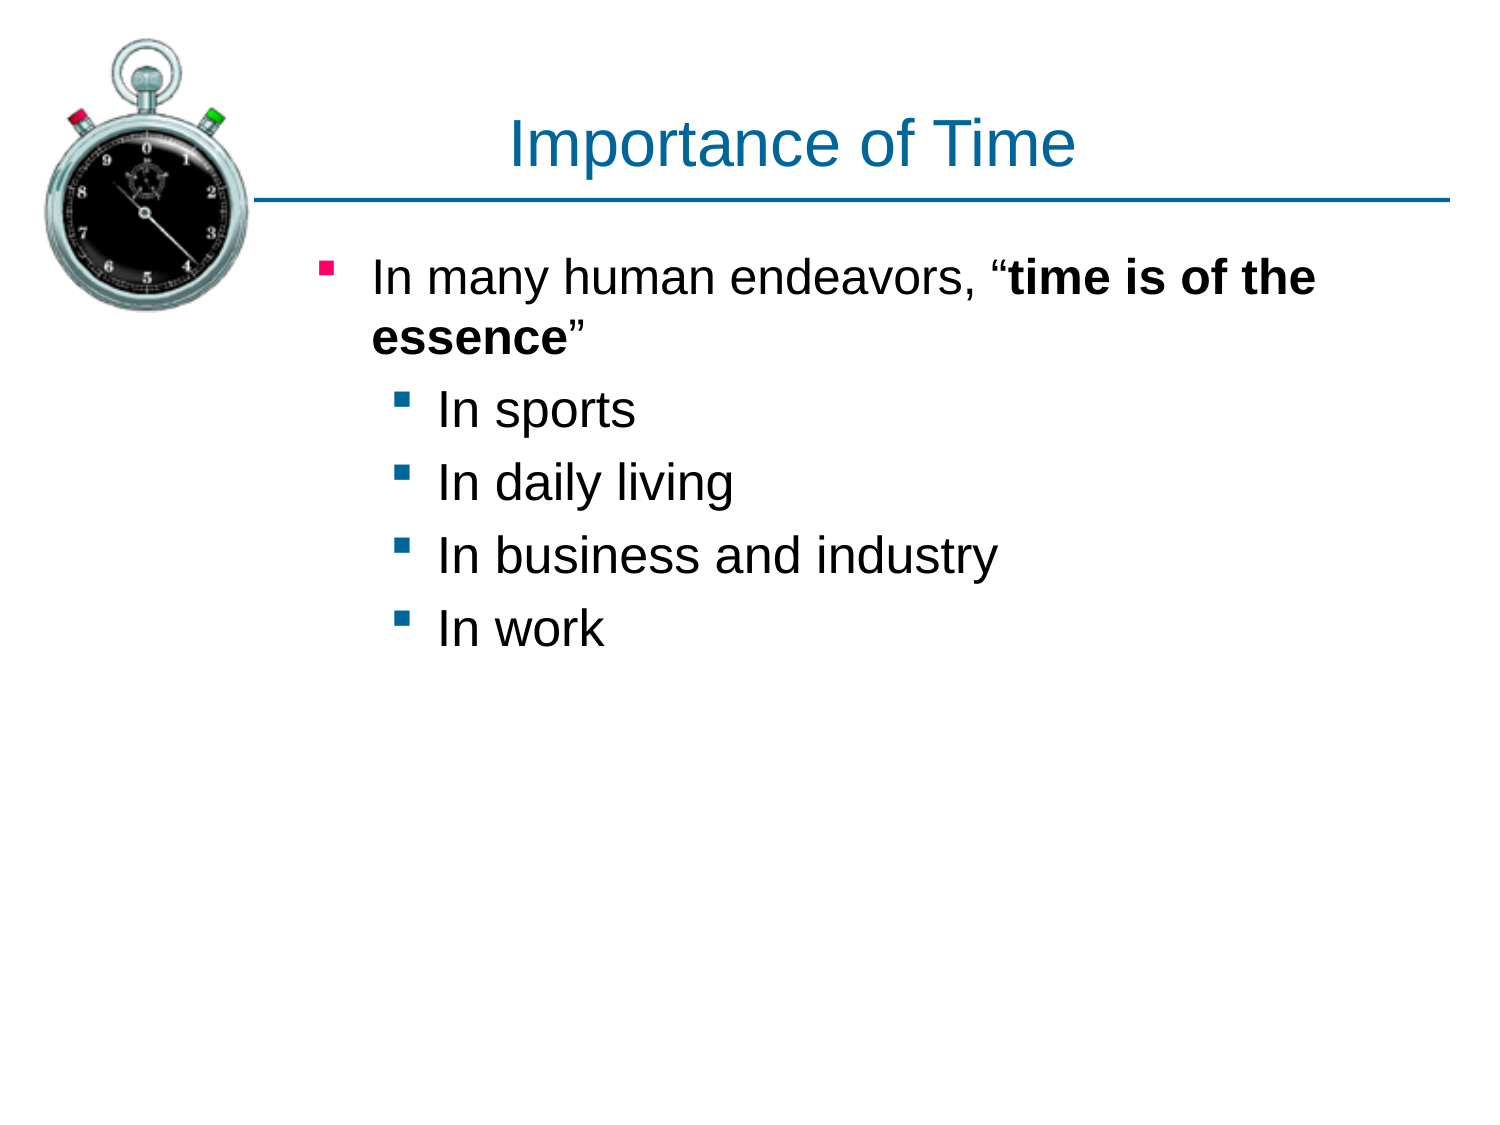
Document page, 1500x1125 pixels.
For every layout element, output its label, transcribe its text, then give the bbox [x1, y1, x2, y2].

title Importance of Time [275, 37, 1331, 188]
picture [37, 37, 254, 313]
list In many human endeavors, “time is of the essence” In sports In daily living In business and industry In work [300, 237, 1450, 975]
